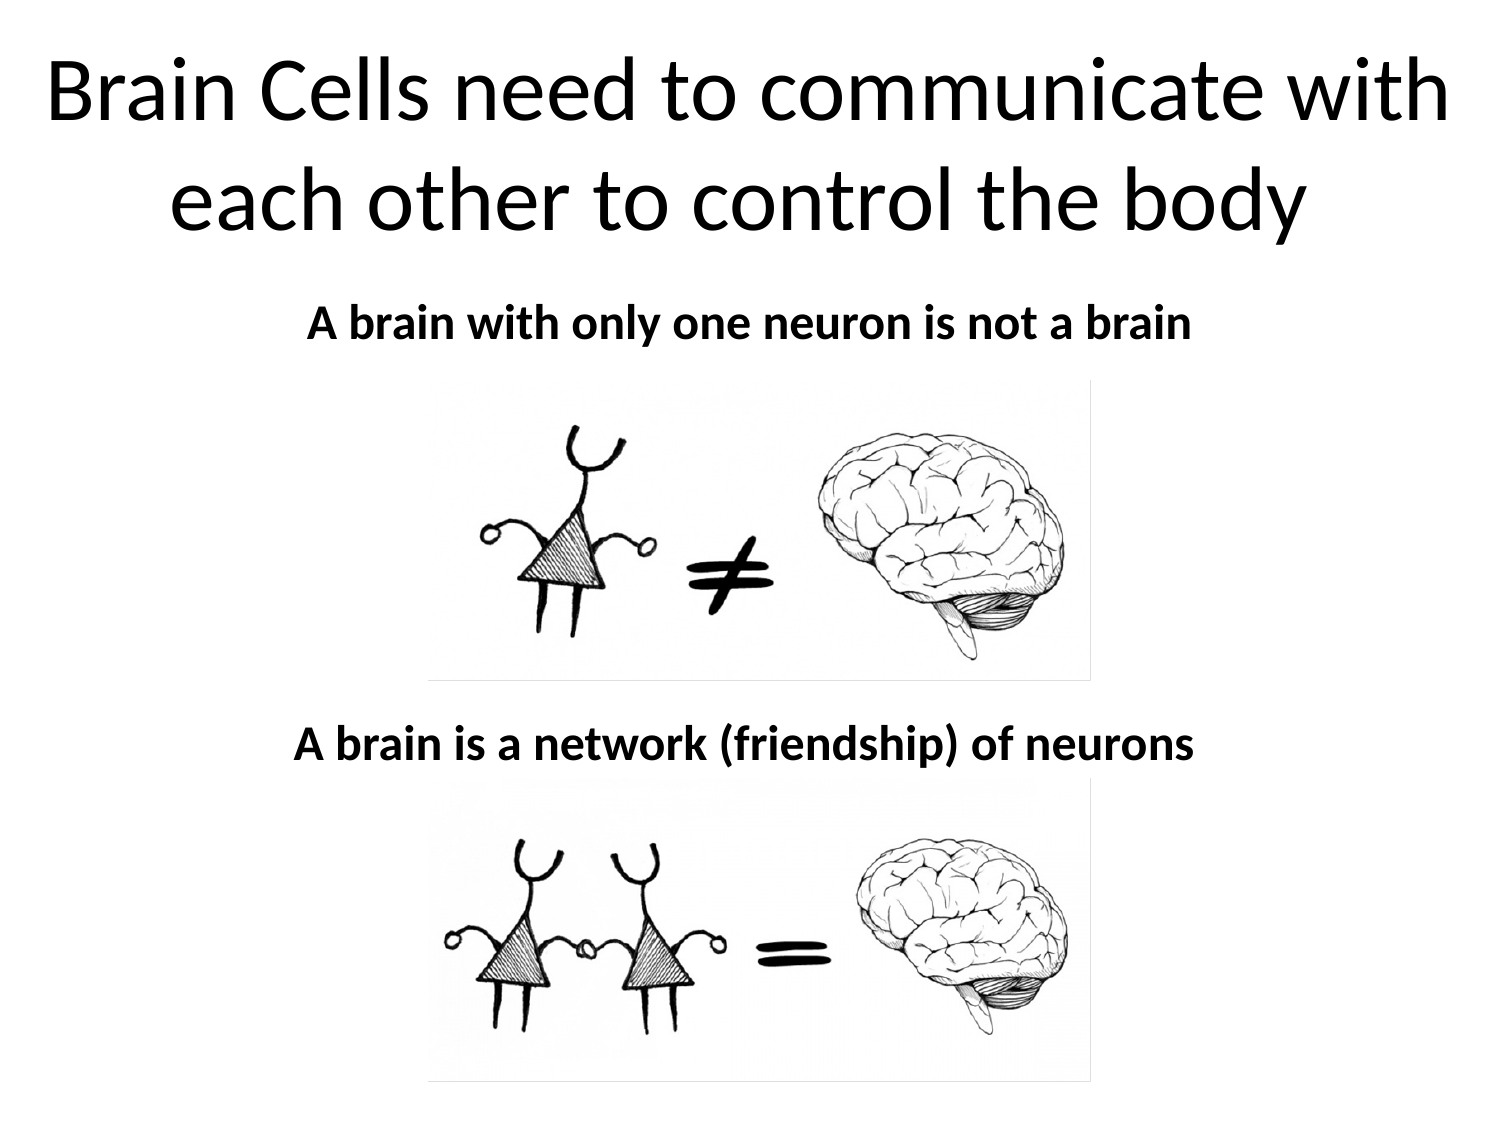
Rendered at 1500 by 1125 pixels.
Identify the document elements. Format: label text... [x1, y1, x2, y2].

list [427, 379, 1091, 682]
title Brain Cells need to communicate with each other to control the body [0, 45, 1500, 233]
list A brain with only one neuron is not a brain [75, 251, 1425, 357]
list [427, 777, 1092, 1082]
list A brain is a network (friendship) of neurons [97, 672, 1391, 778]
